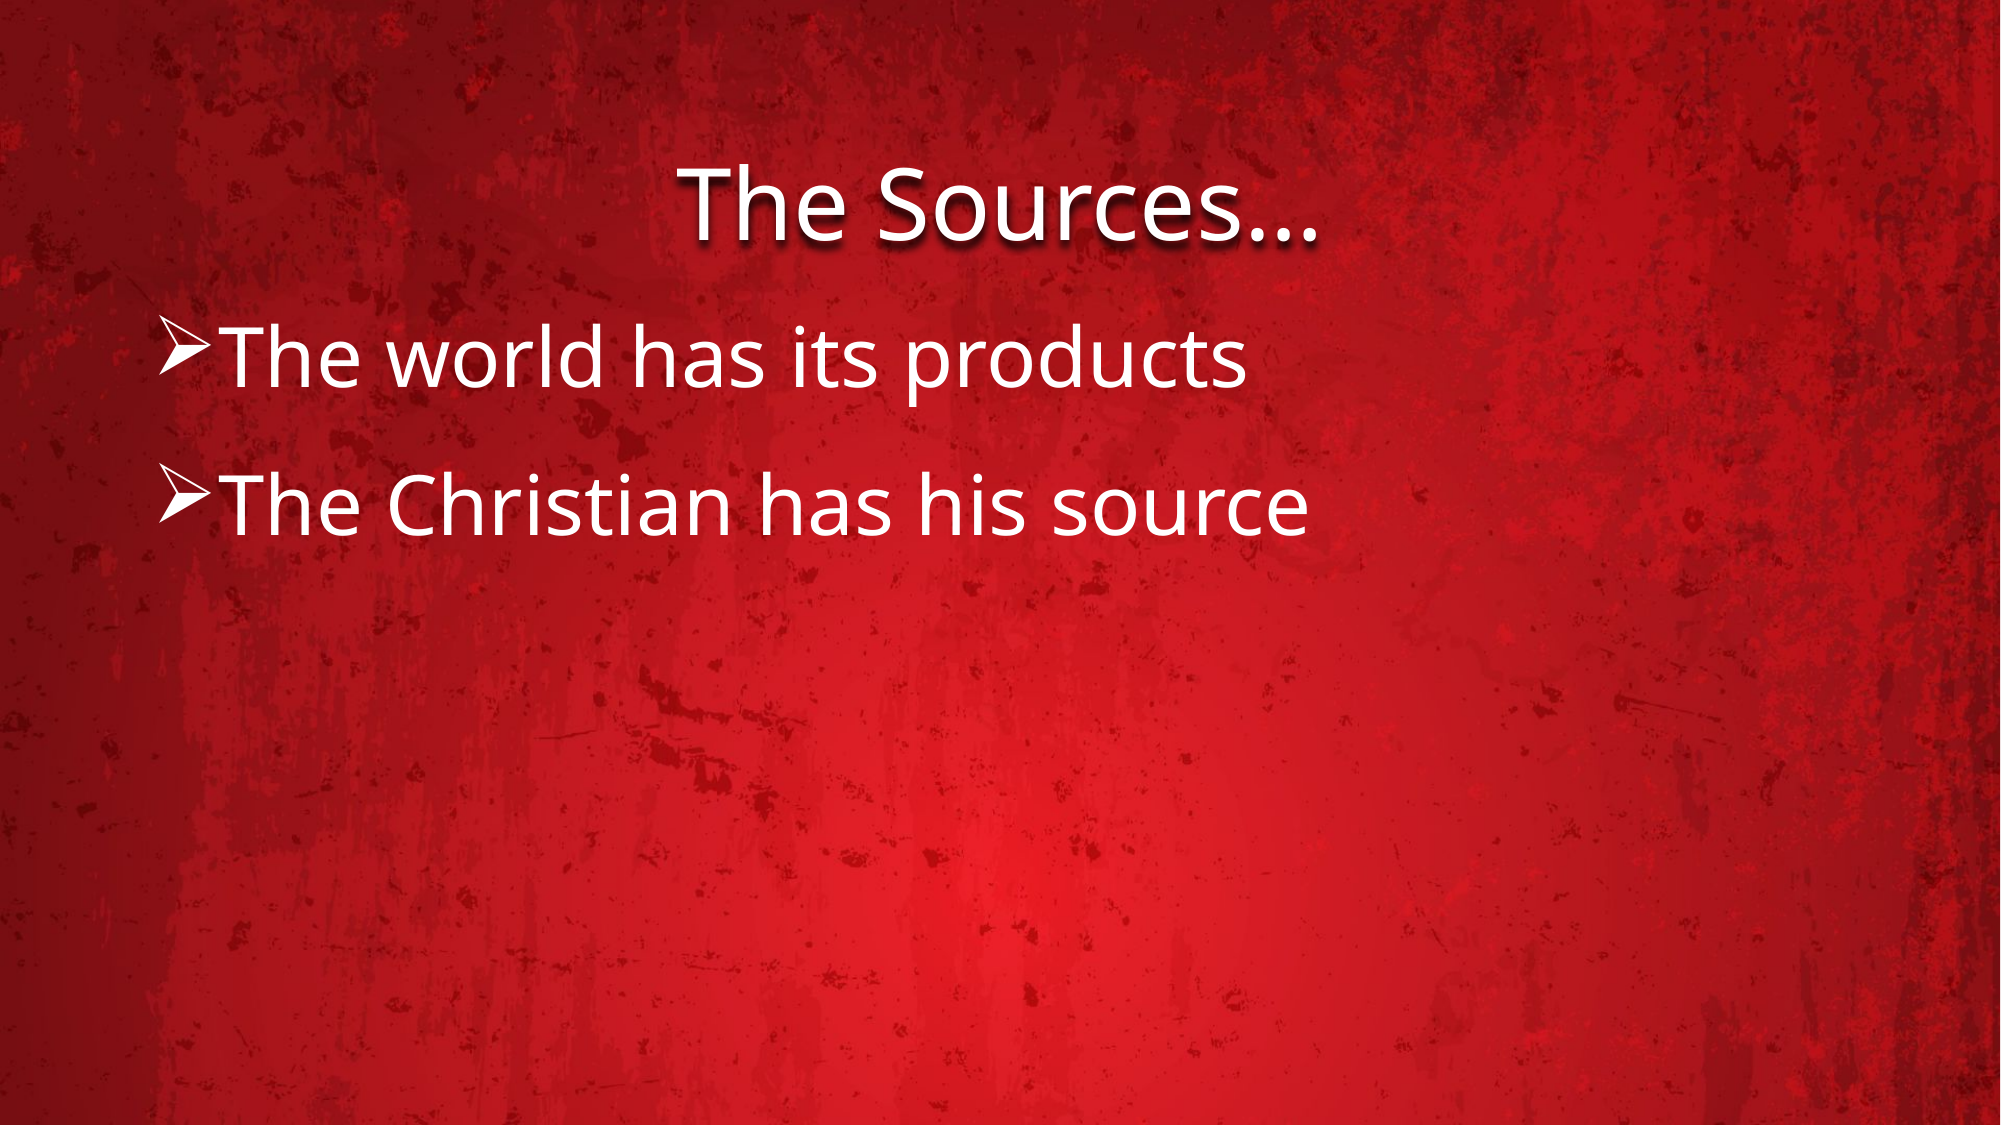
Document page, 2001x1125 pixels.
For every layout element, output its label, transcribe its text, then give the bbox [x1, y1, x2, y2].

title The Sources… [137, 59, 1863, 220]
list The world has its products The Christian has his source [137, 220, 1863, 649]
picture [0, 0, 2001, 1125]
